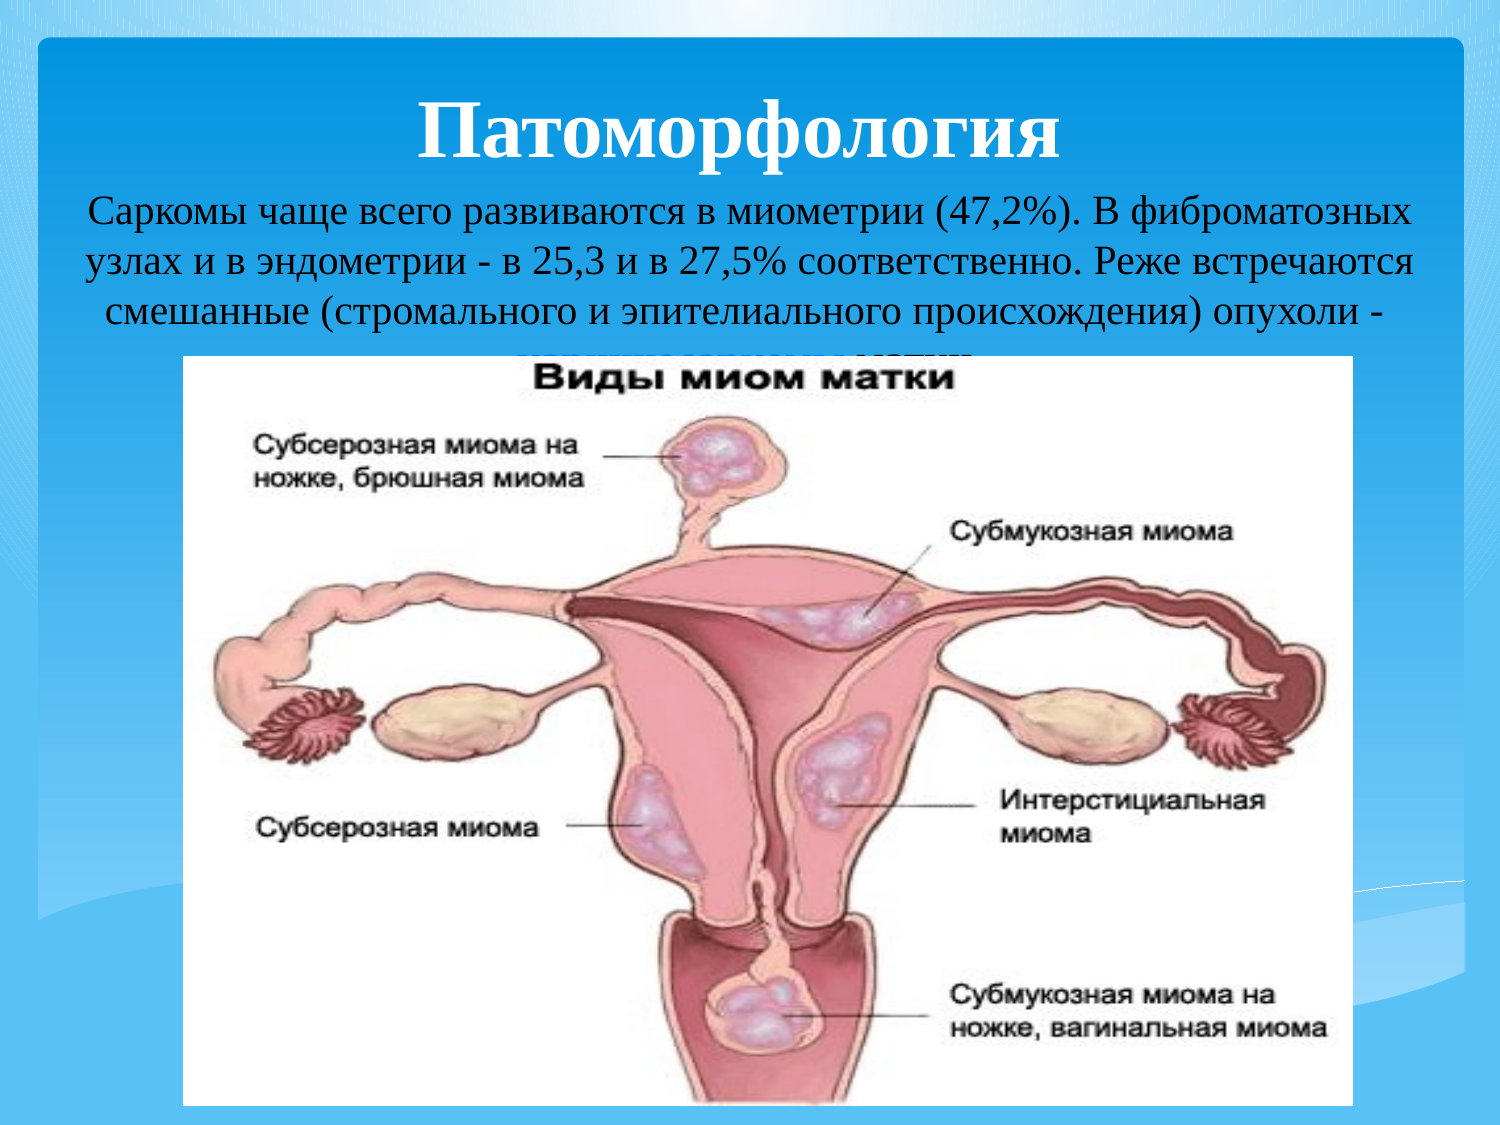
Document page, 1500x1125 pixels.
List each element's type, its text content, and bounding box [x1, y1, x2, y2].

subtitle Патоморфология Саркомы чаще всего развиваются в миометрии (47,2%). В фиброматозных узлах и в эндометрии - в 25,3 и в 27,5% соответственно. Реже встречаются смешанные (стромального и эпителиального происхождения) опухоли - карциносаркомы матки. [29, 0, 1471, 1106]
picture [182, 356, 1353, 1107]
